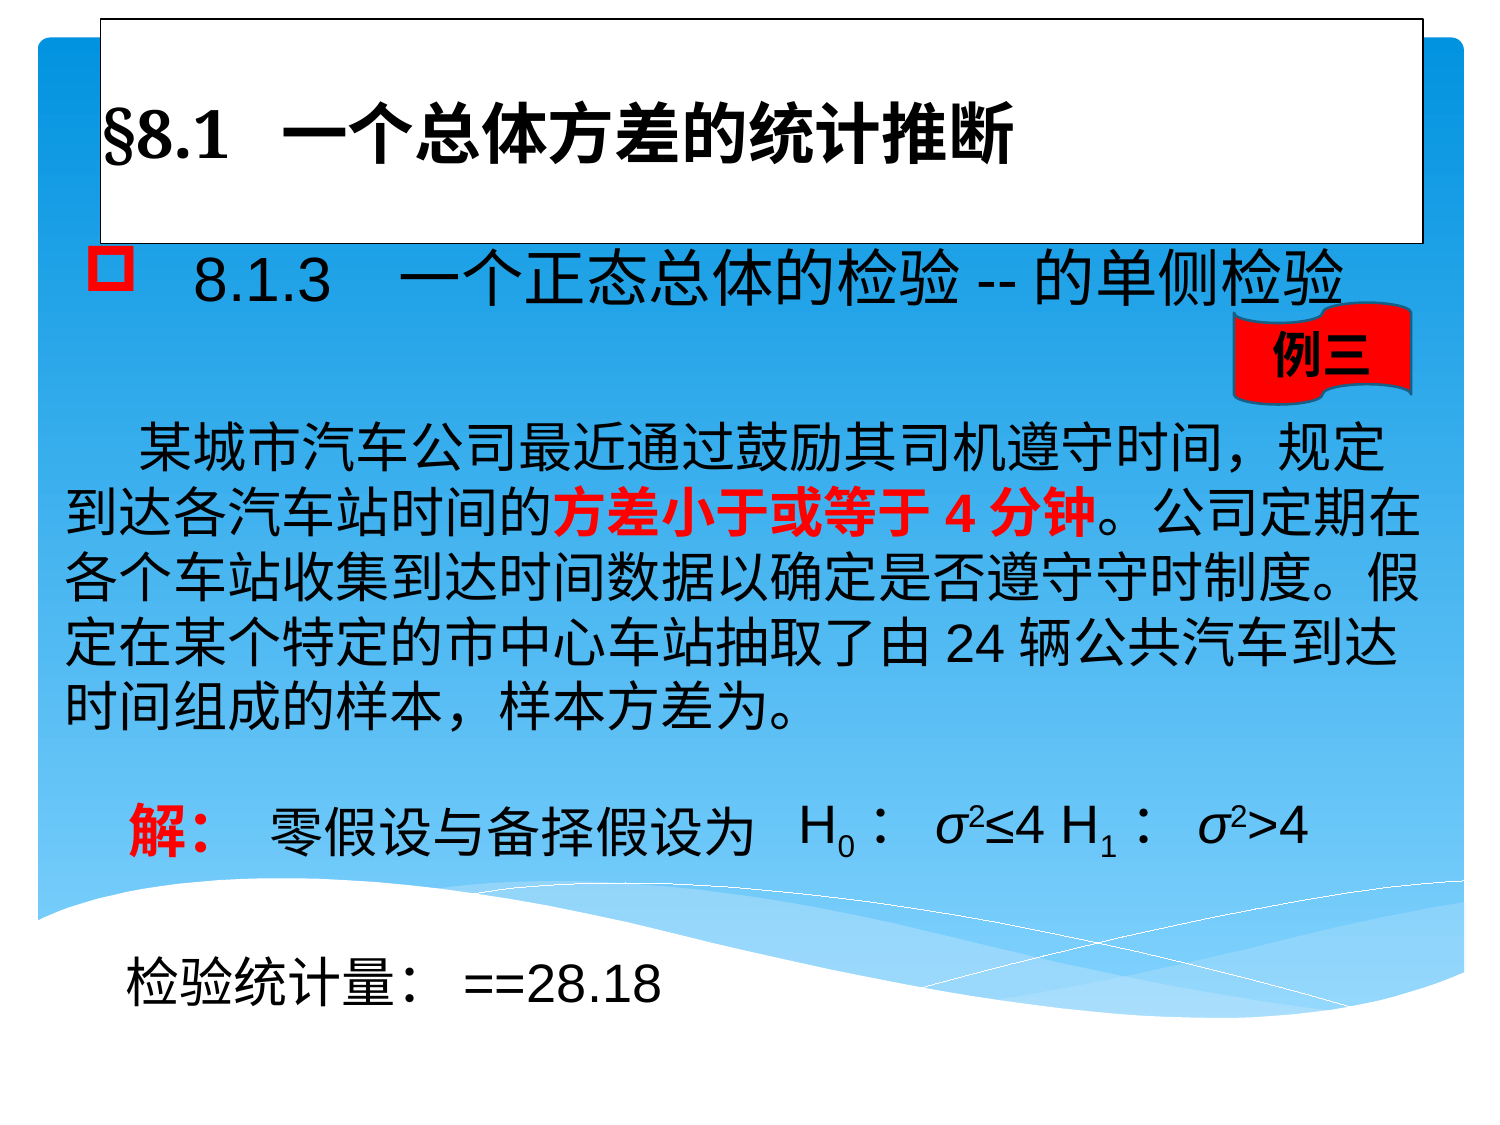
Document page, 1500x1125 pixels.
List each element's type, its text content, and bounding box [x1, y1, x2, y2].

title §8.1 一个总体方差的统计推断 [100, 19, 1424, 244]
text_box 例三 [1232, 301, 1413, 406]
text_box 解： 零假设与备择假设为 [76, 786, 783, 863]
text_box H0：σ2≤4 H1：σ2>4 [783, 782, 1375, 871]
